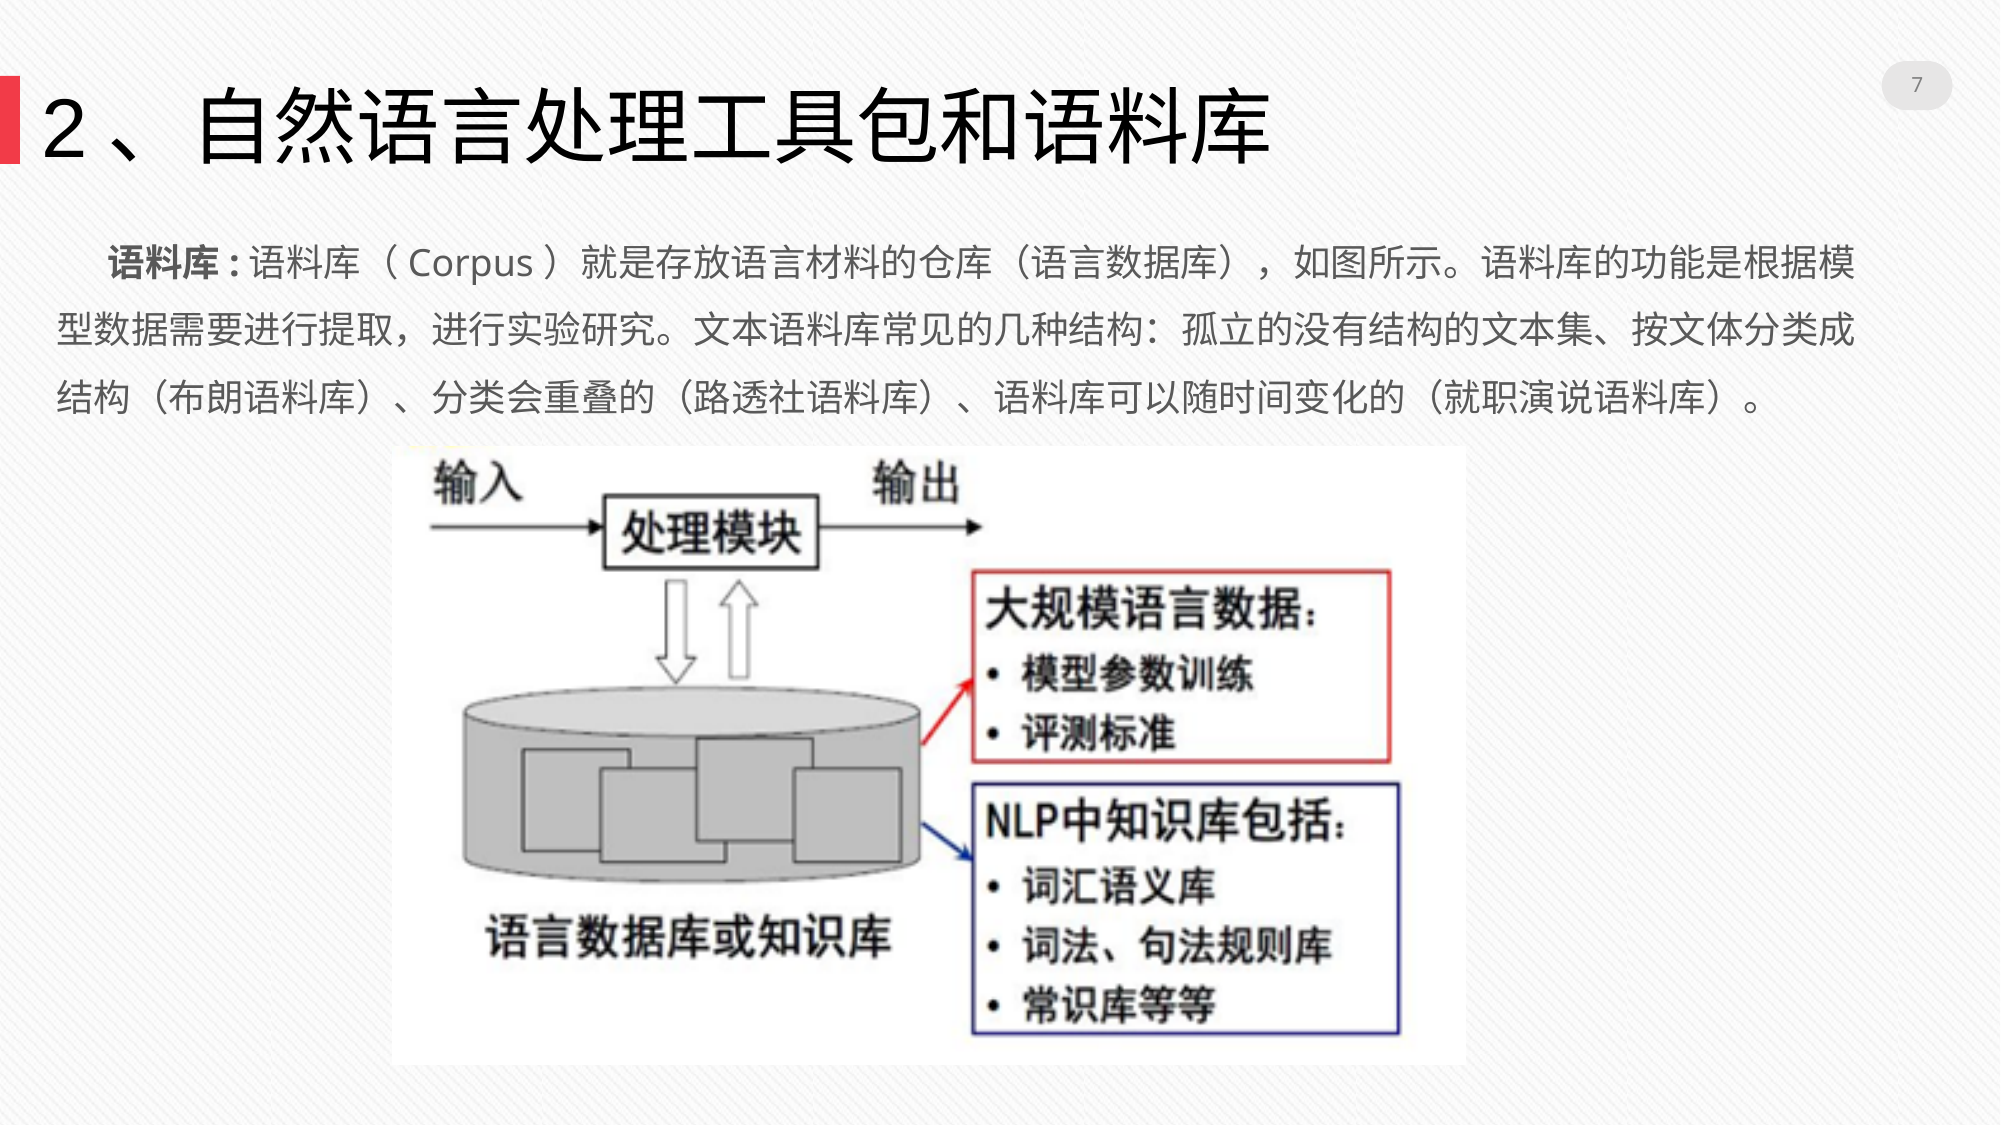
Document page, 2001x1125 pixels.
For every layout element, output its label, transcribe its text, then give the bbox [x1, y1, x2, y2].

picture [0, 0, 2001, 1125]
text_box 语料库:语料库（Corpus）就是存放语言材料的仓库（语言数据库），如图所示。语料库的功能是根据模型数据需要进行提取，进行实验研究。文本语料库常见的几种结构：孤立的没有结构的文本集、按文体分类成结构（布朗语料库）、分类会重叠的（路透社语料库）、语料库可以随时间变化的（就职演说语料库）。 [41, 208, 1882, 426]
slide_number 7 [1881, 53, 1953, 118]
list 2、自然语言处理工具包和语料库 [41, 75, 1836, 186]
